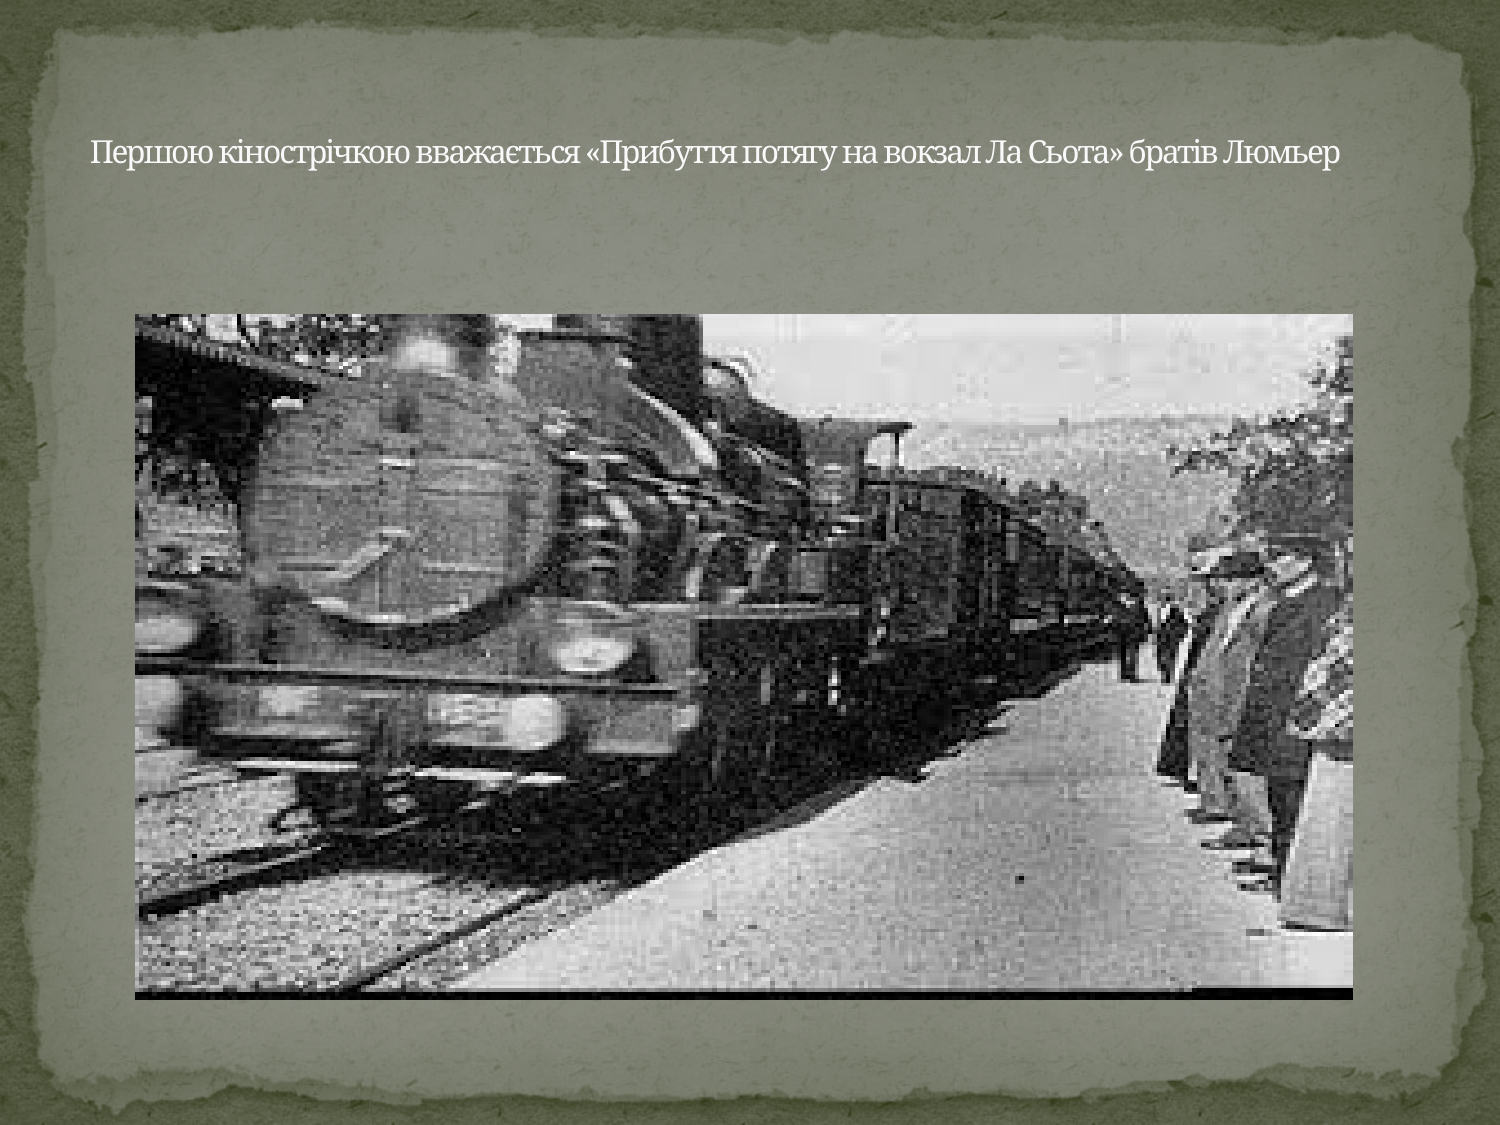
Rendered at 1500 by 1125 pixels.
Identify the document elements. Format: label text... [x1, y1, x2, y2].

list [138, 317, 1350, 998]
title Першою кінострічкою вважається «Прибуття потягу на вокзал Ла Сьота» братів Люмьер [74, 113, 1425, 225]
